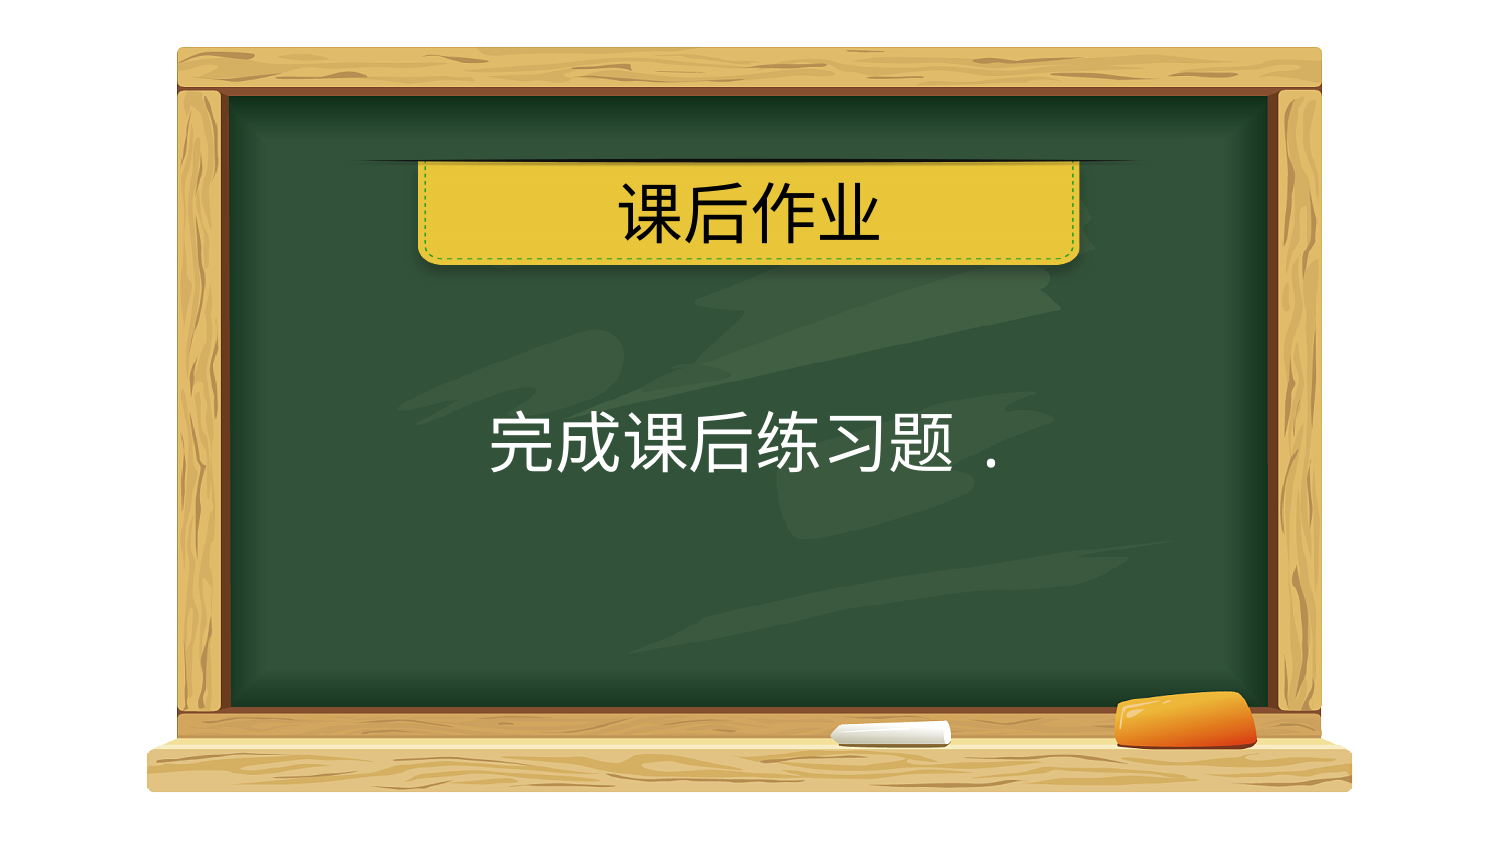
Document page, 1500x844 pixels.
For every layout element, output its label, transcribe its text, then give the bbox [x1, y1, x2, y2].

picture [92, 40, 1408, 812]
text_box 完成课后练习题. [258, 353, 1242, 489]
